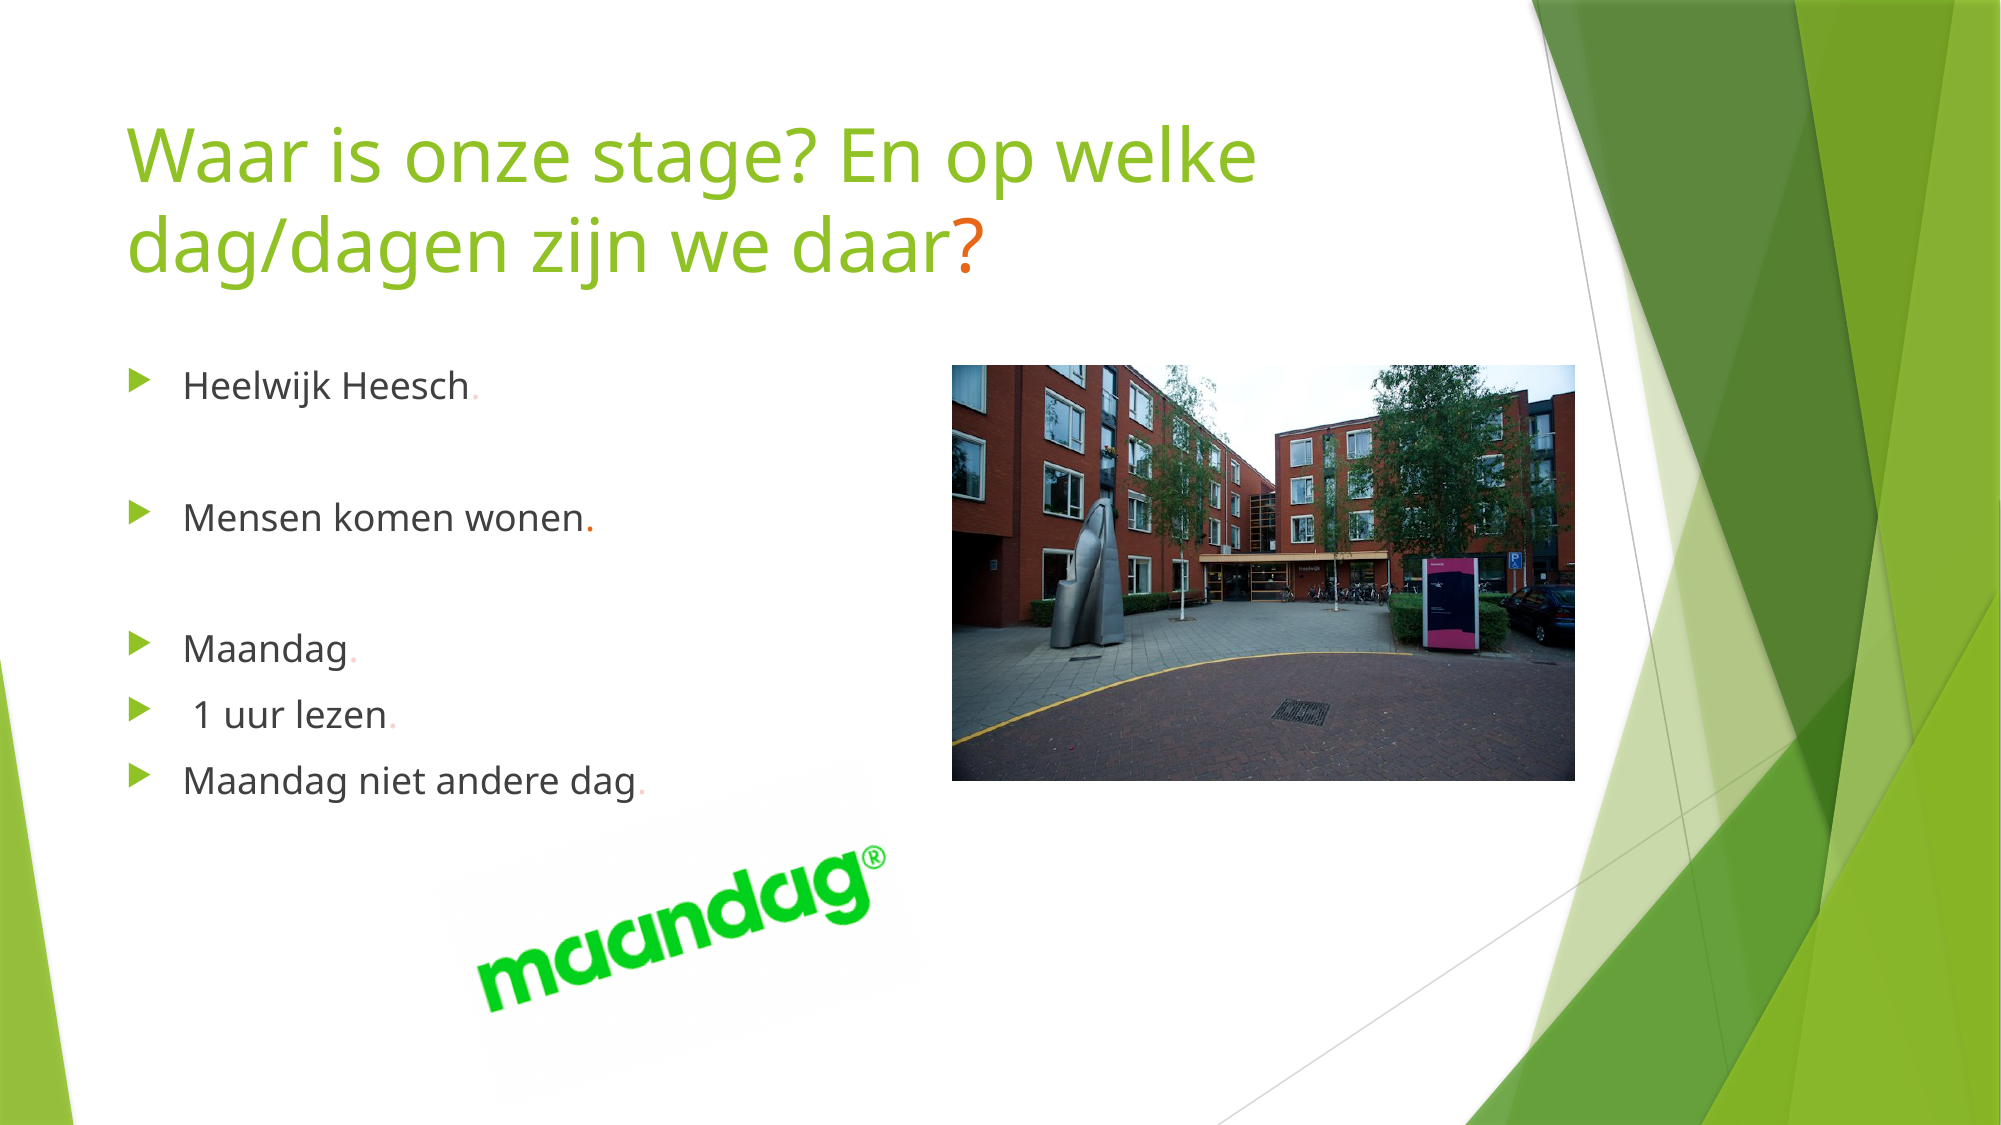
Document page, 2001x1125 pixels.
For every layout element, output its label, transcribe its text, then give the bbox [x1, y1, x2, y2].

picture [952, 365, 1575, 781]
picture [433, 754, 930, 1110]
title Waar is onze stage? En op welke dag/dagen zijn we daar? [111, 99, 1522, 317]
list Heelwijk Heesch. Mensen komen wonen. Maandag. 1 uur lezen. Maandag niet andere dag. [111, 354, 1522, 992]
